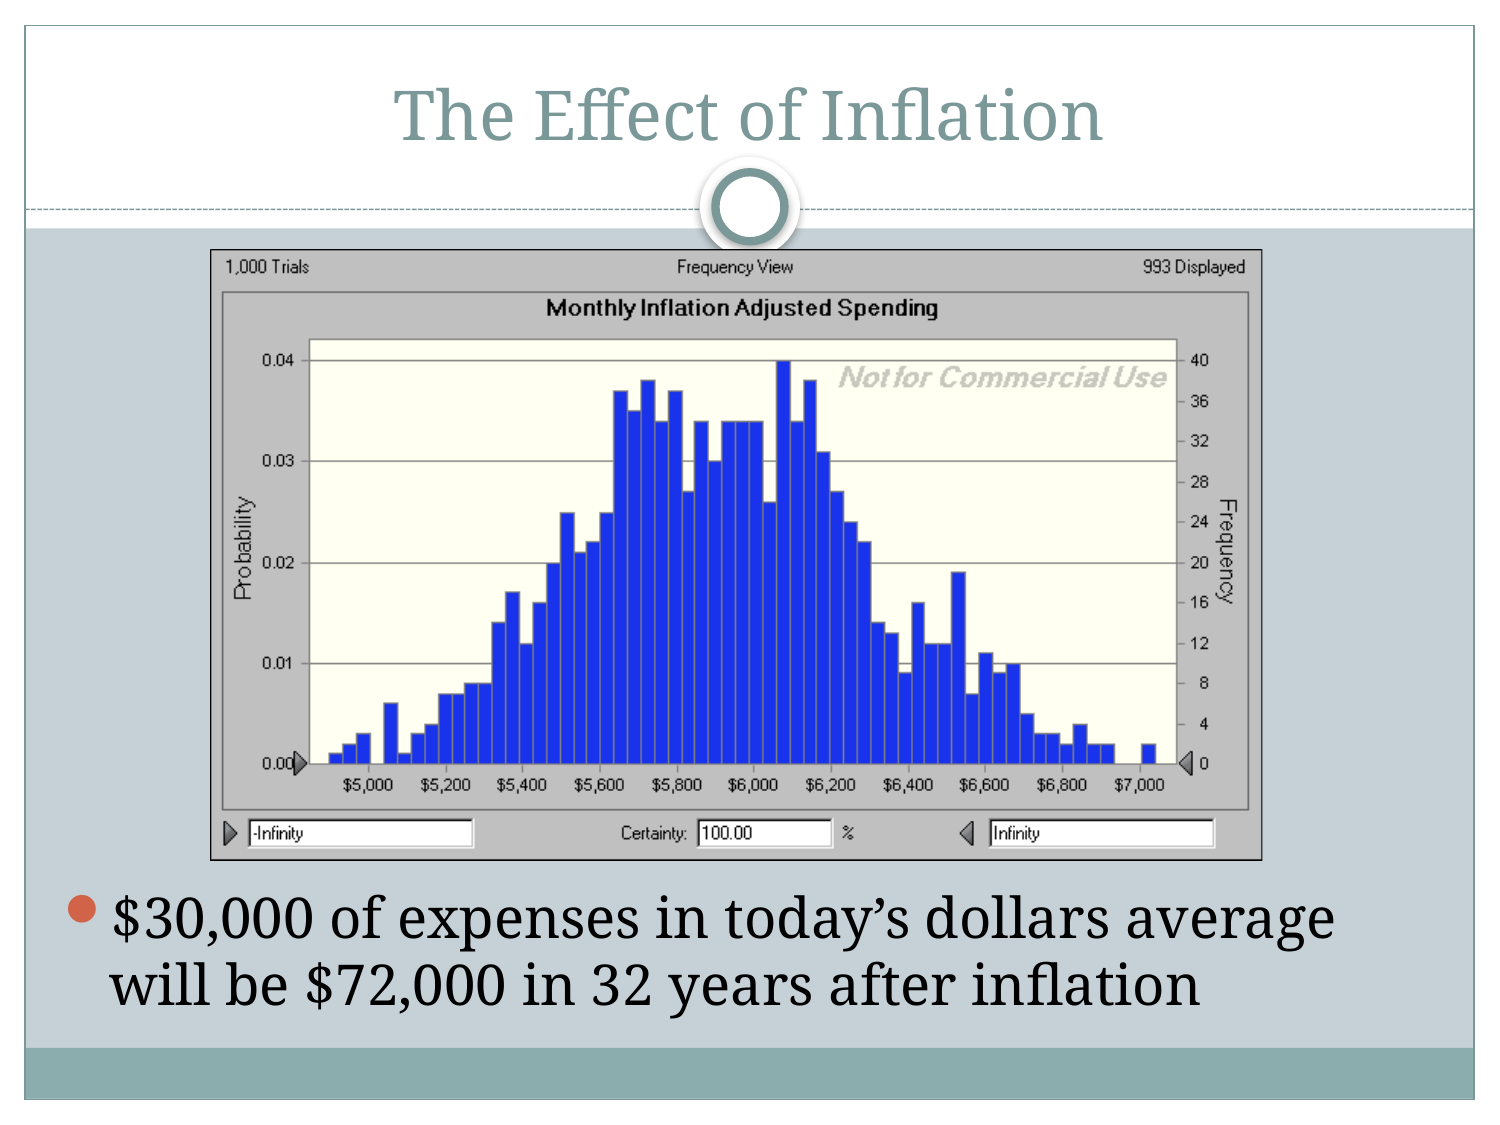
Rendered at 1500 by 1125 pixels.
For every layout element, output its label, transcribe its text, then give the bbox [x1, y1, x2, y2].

list $30,000 of expenses in today’s dollars average will be $72,000 in 32 years after inflation [49, 874, 1445, 1050]
title The Effect of Inflation [49, 37, 1450, 162]
picture [208, 247, 1263, 861]
